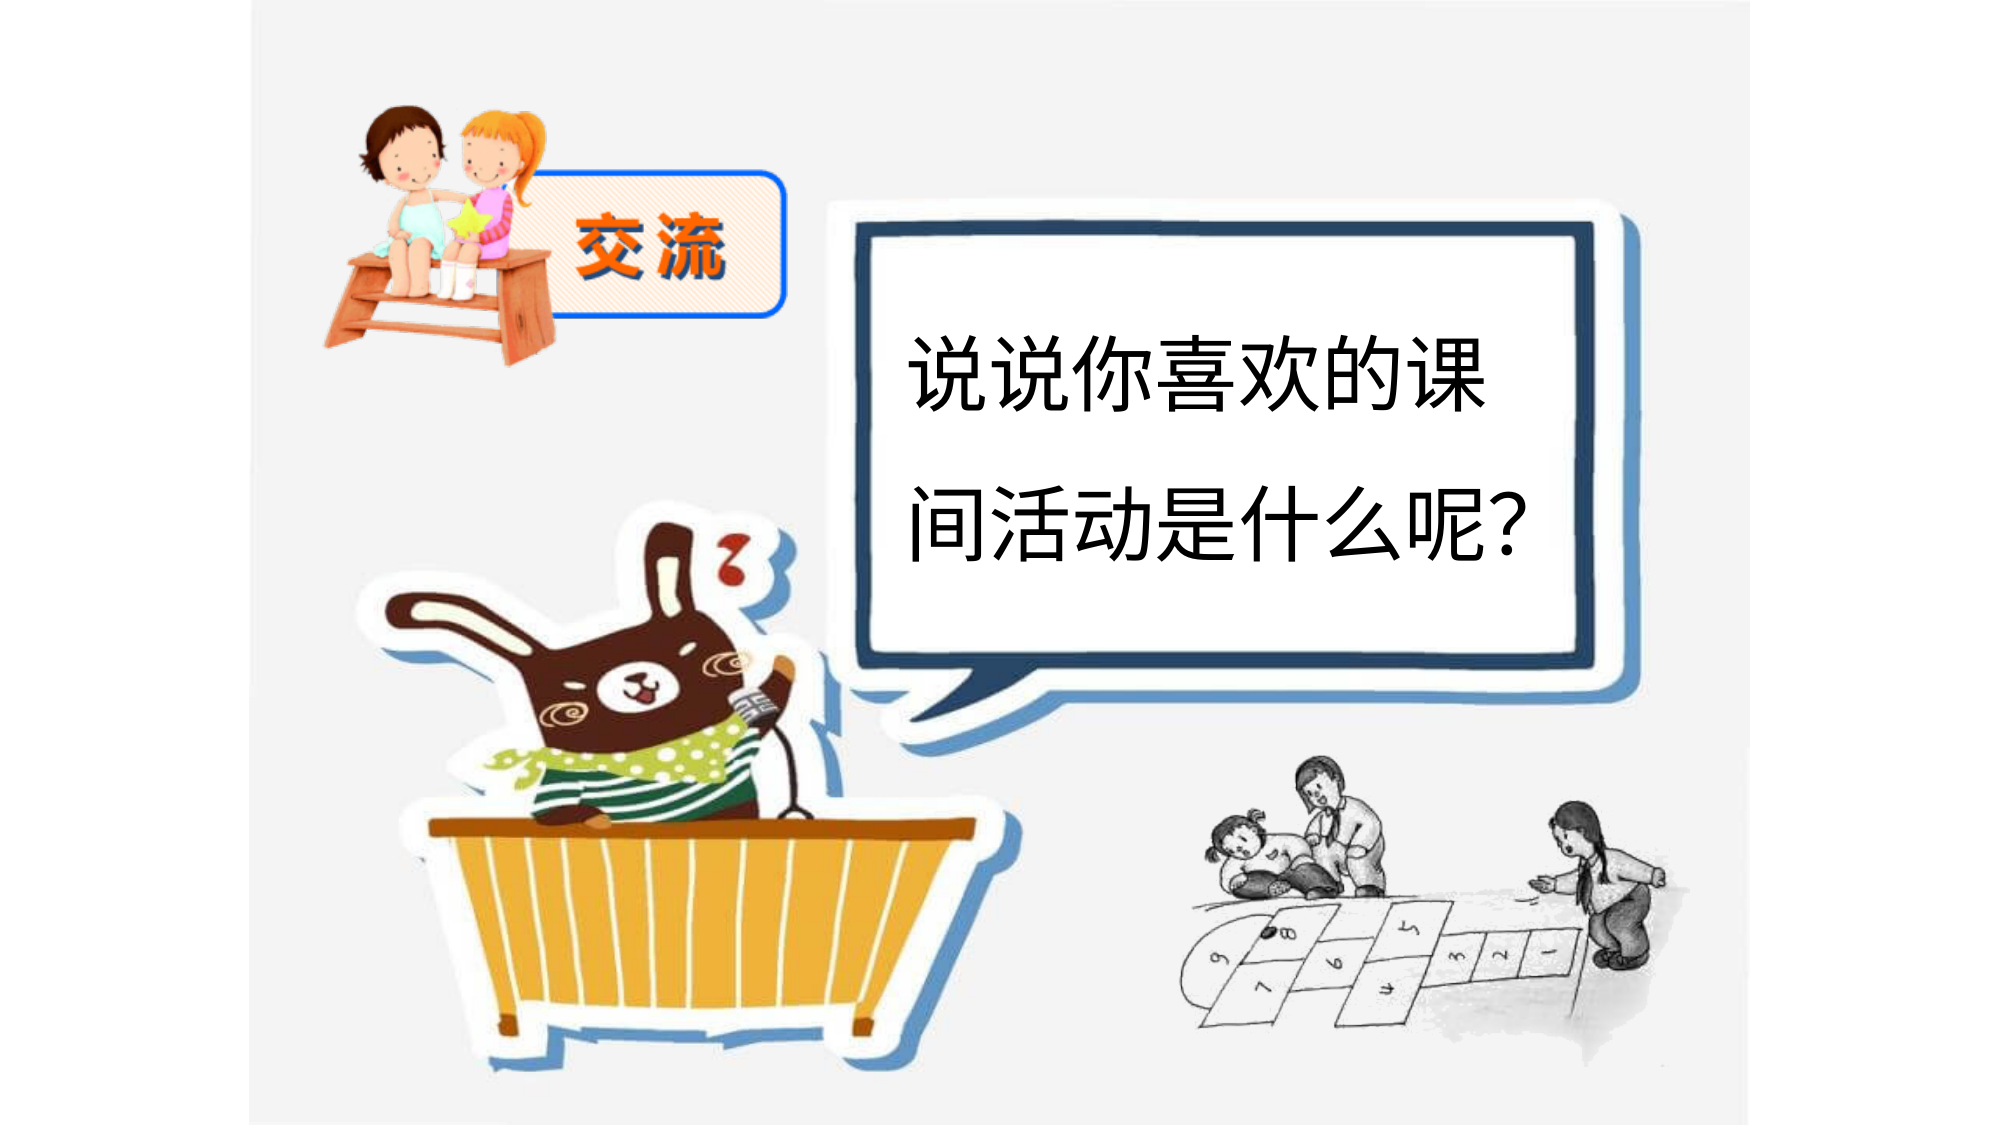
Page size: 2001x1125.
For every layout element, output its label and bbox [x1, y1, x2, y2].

picture [249, 0, 1751, 1125]
